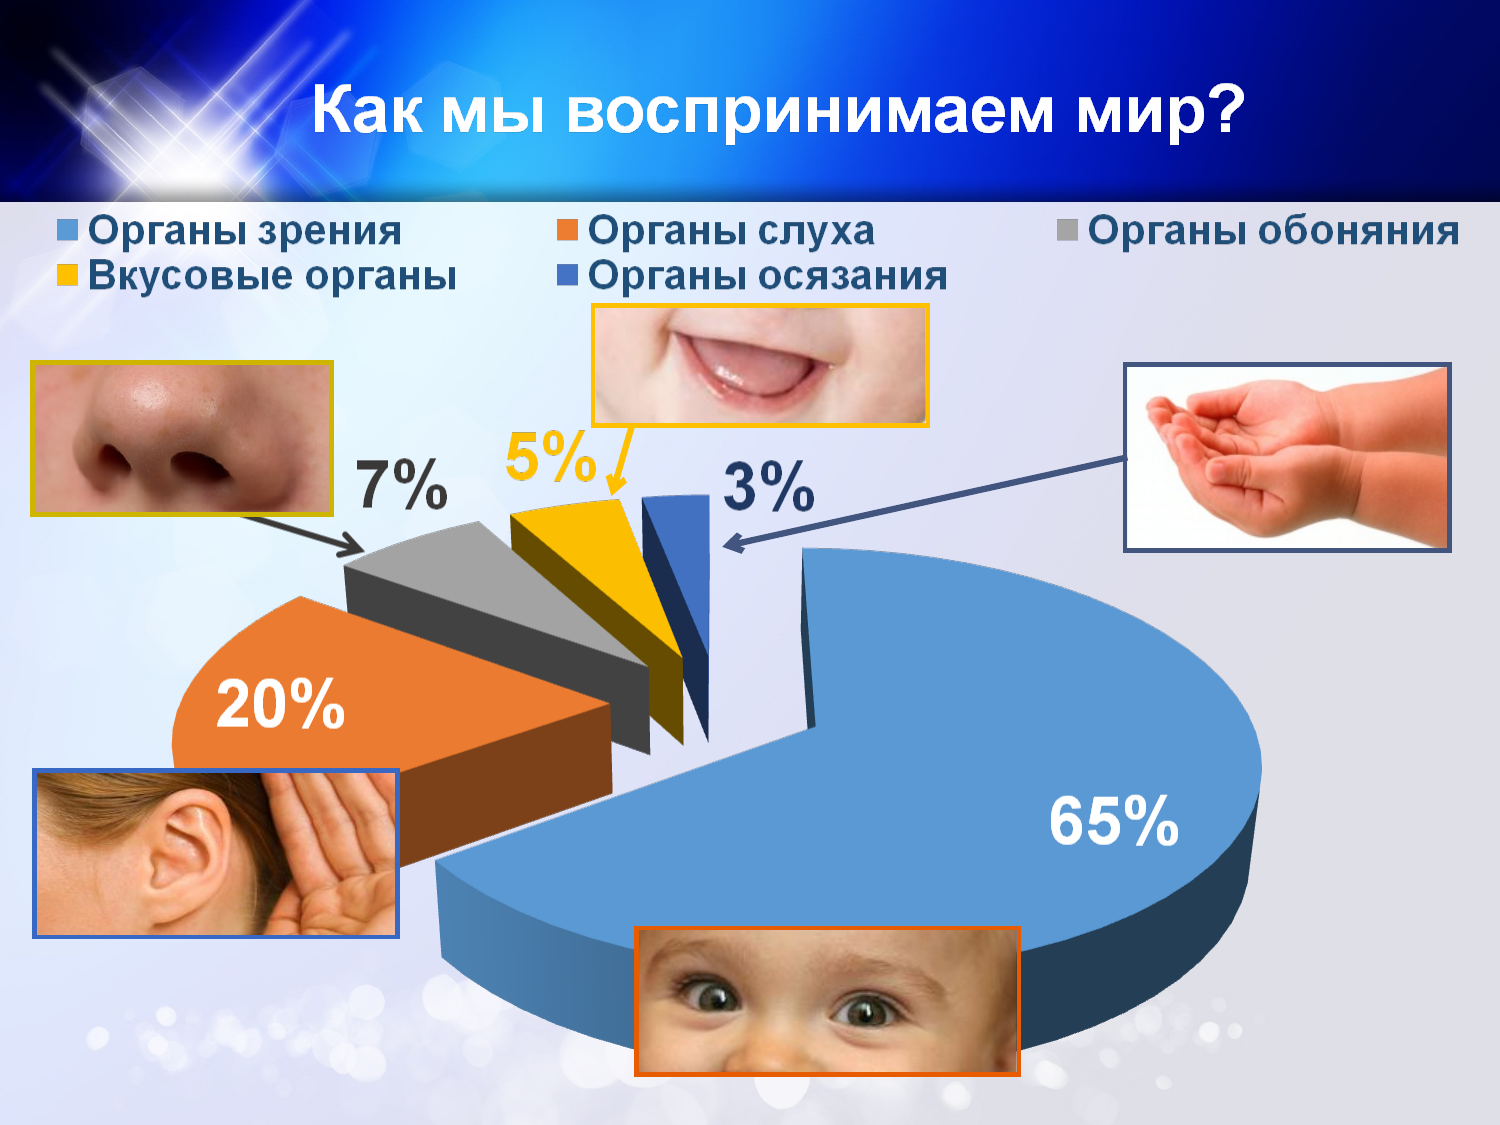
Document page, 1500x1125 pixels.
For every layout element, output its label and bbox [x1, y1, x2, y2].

text_box [721, 456, 1128, 548]
picture [638, 929, 1018, 1073]
picture [36, 772, 396, 936]
text_box [585, 449, 658, 472]
picture [34, 364, 330, 513]
picture [1126, 366, 1448, 549]
picture [594, 306, 927, 424]
text_box [0, 0, 1500, 1125]
